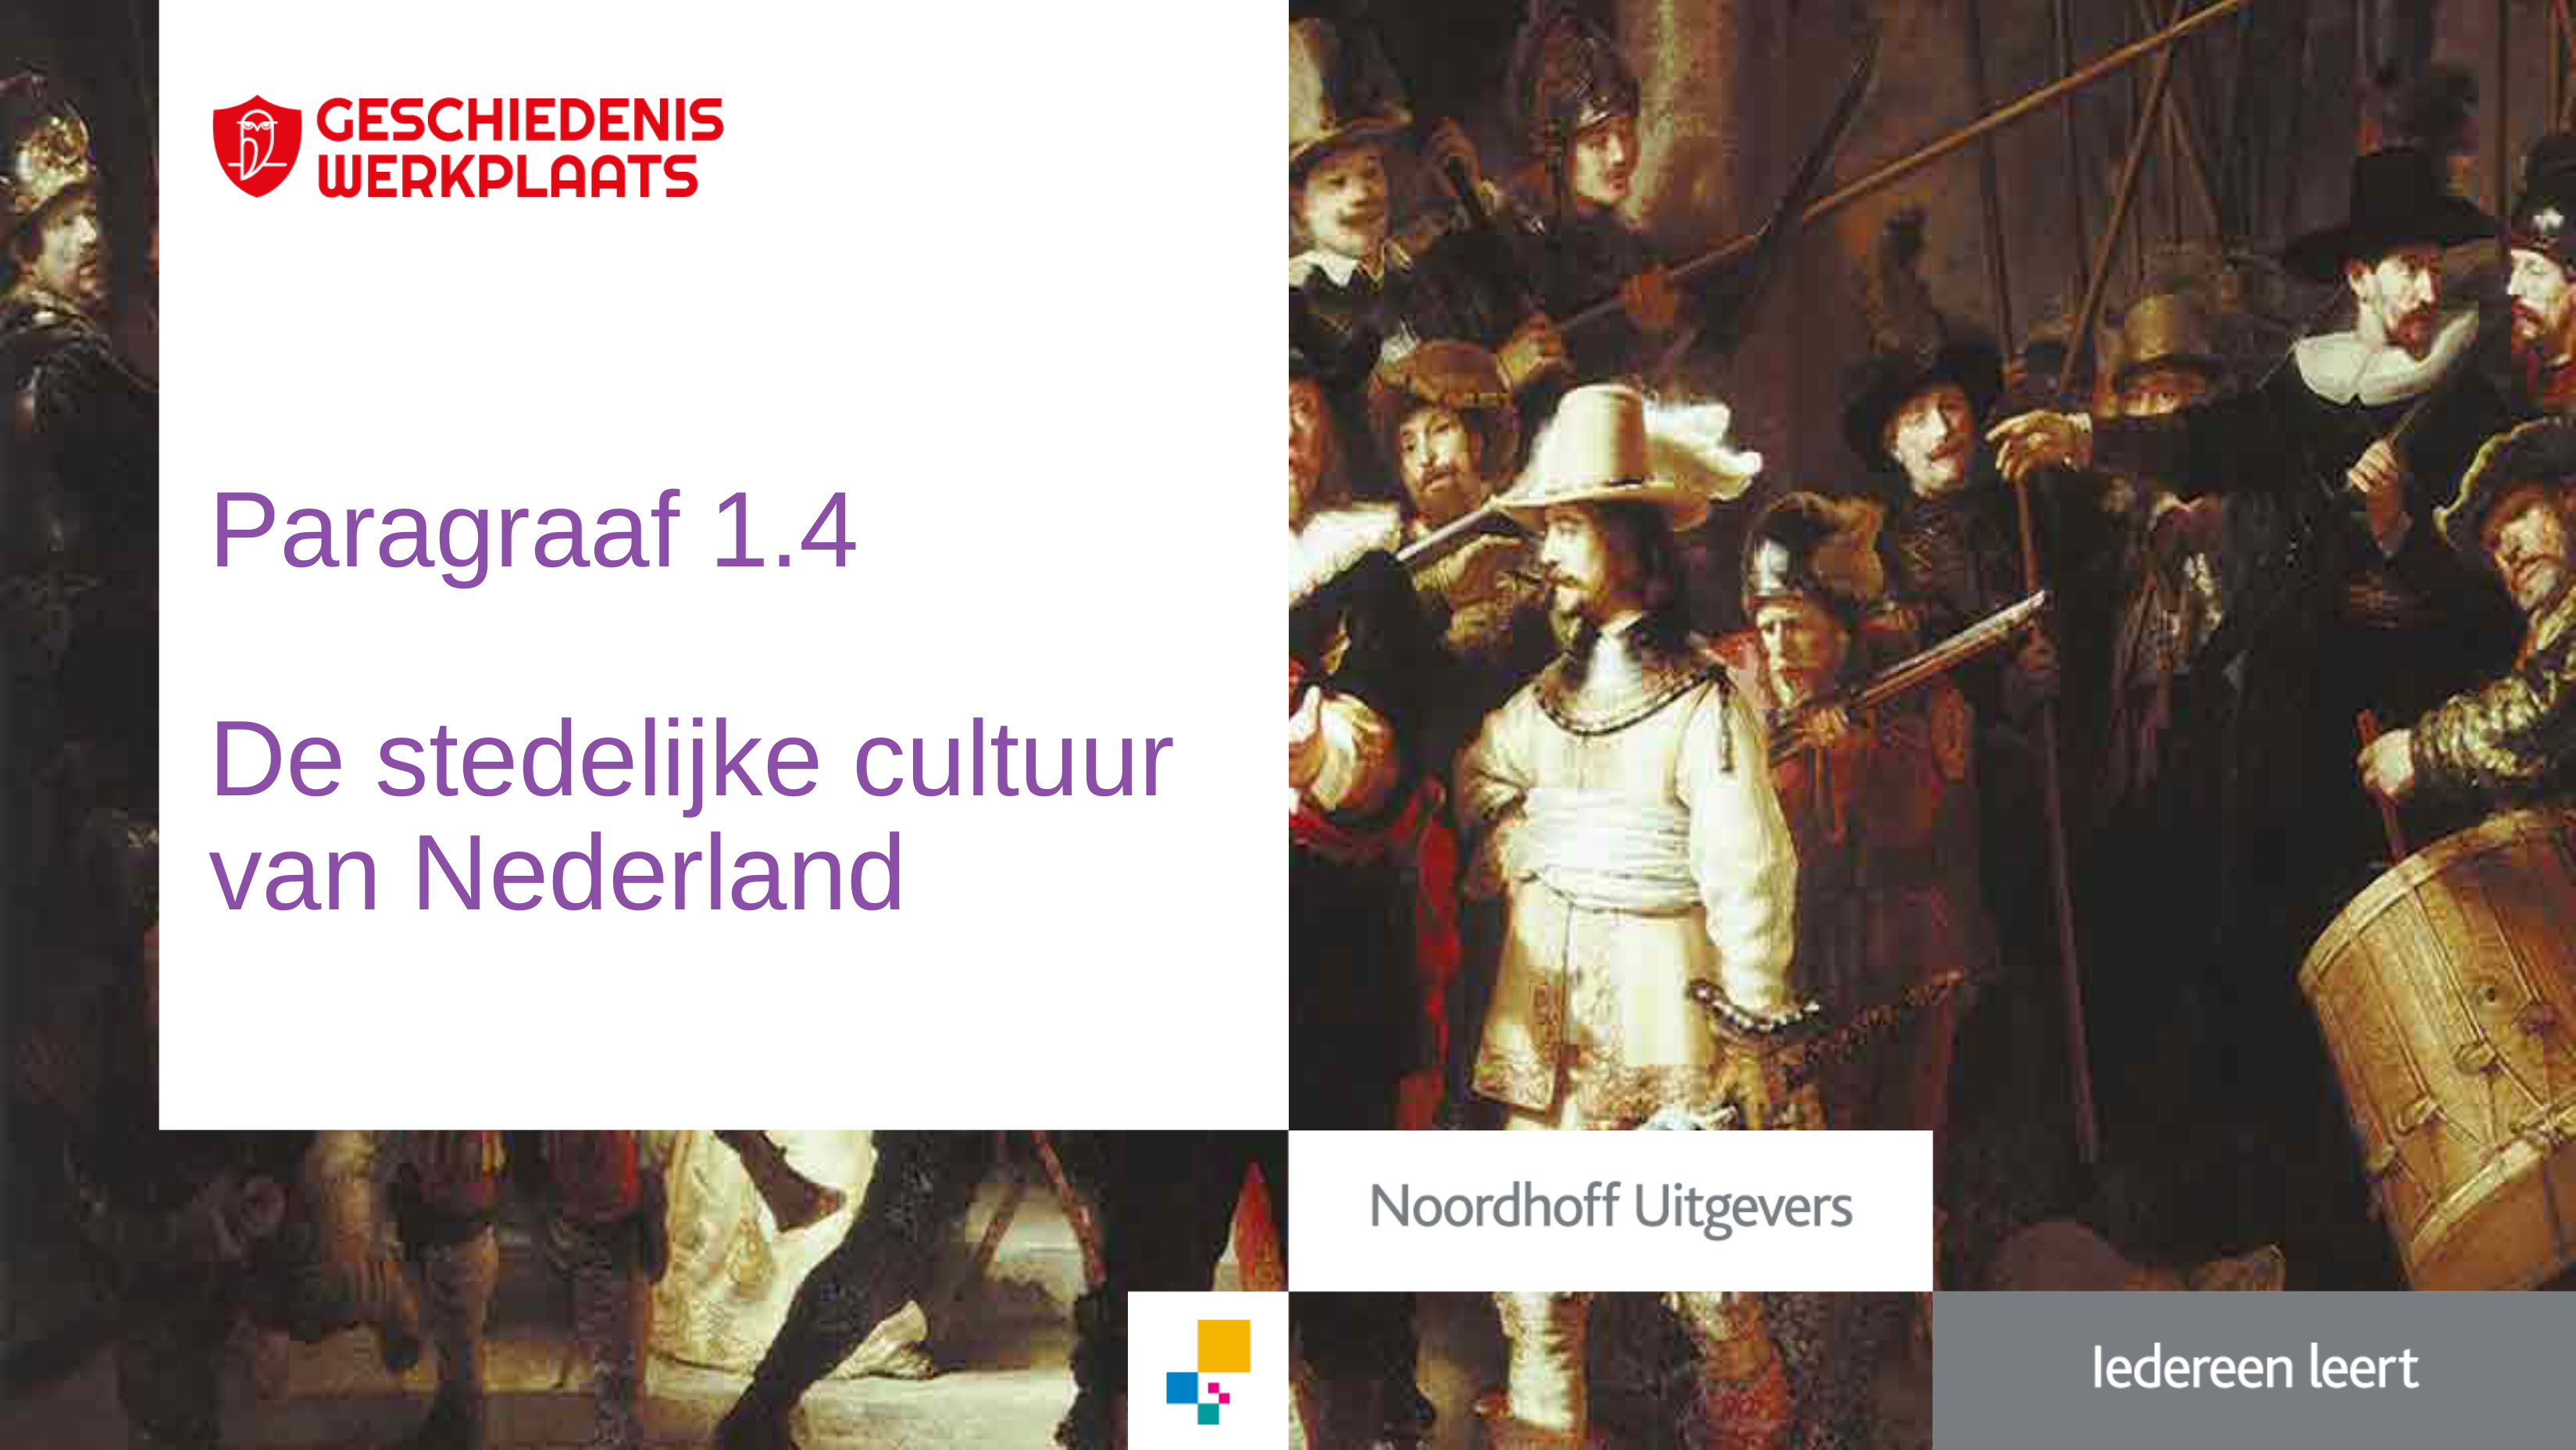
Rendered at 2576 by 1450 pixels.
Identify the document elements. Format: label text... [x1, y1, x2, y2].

title Paragraaf 1.4 De stedelijke cultuur van Nederland [159, 322, 1289, 968]
picture [159, 0, 1185, 293]
picture [0, 0, 2576, 1450]
